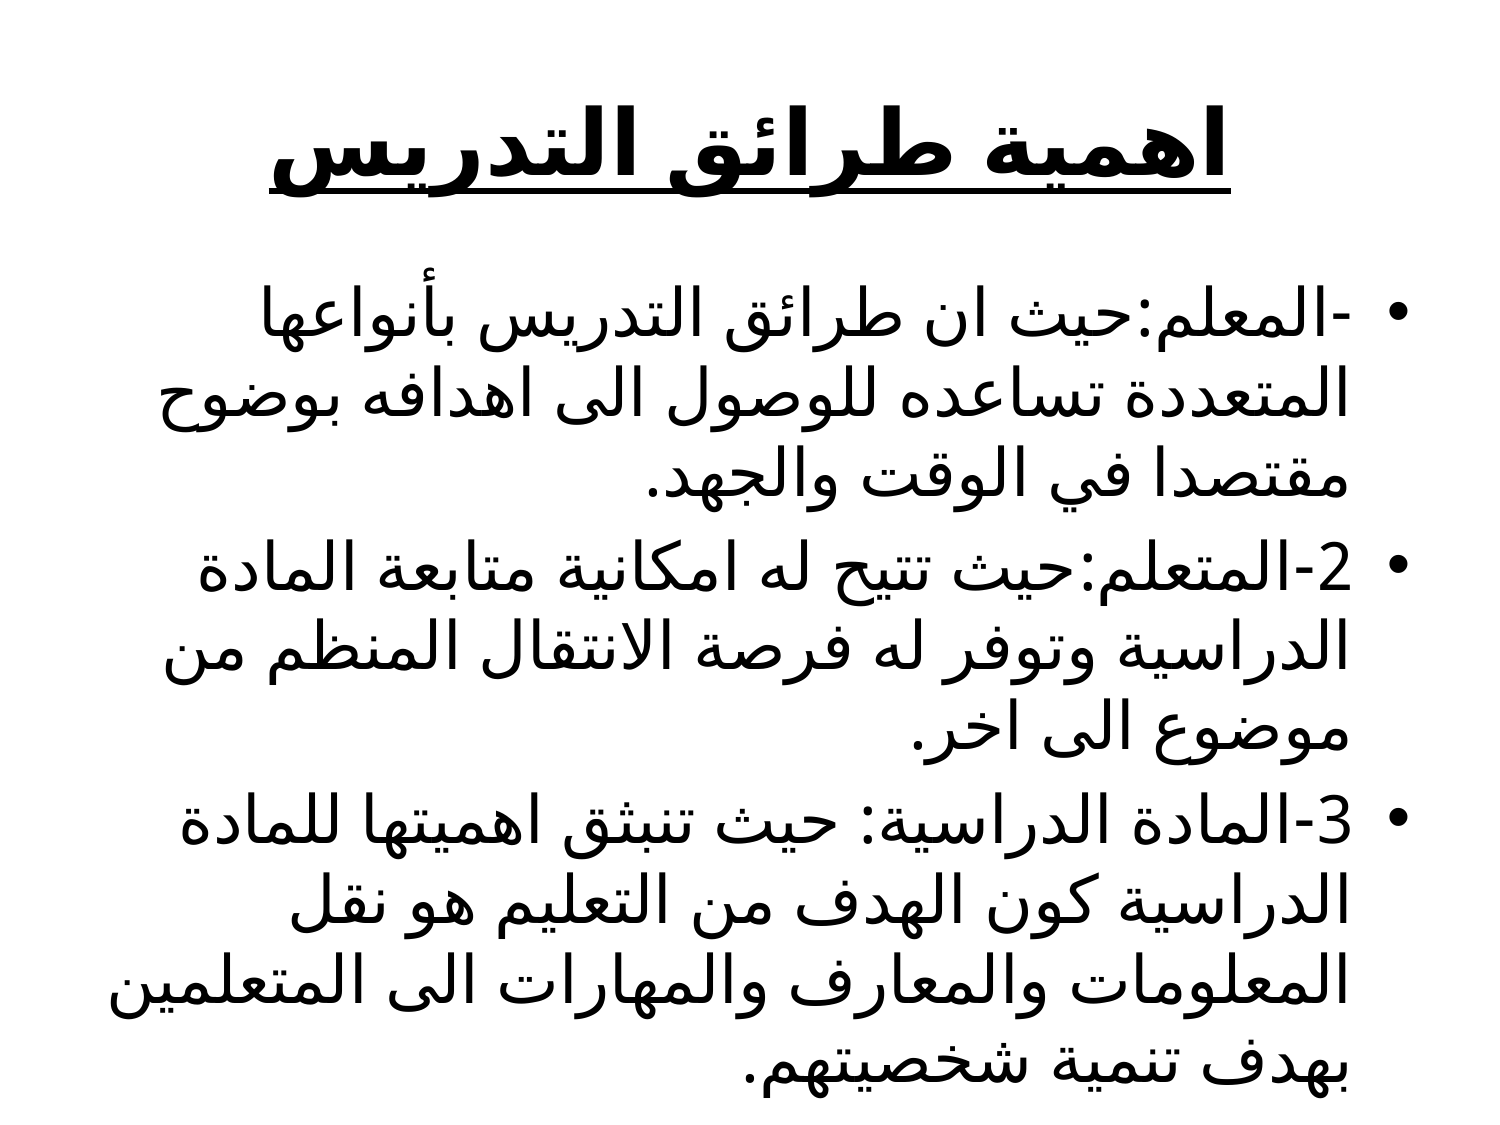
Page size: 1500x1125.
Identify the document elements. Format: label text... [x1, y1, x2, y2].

list -المعلم:حيث ان طرائق التدريس بأنواعها المتعددة تساعده للوصول الى اهدافه بوضوح مقتصدا في الوقت والجهد. 2-المتعلم:حيث تتيح له امكانية متابعة المادة الدراسية وتوفر له فرصة الانتقال المنظم من موضوع الى اخر. 3-المادة الدراسية: حيث تنبثق اهميتها للمادة الدراسية كون الهدف من التعليم هو نقل المعلومات والمعارف والمهارات الى المتعلمين بهدف تنمية شخصيتهم. [75, 262, 1425, 1005]
title اهمية طرائق التدريس [75, 45, 1425, 233]
